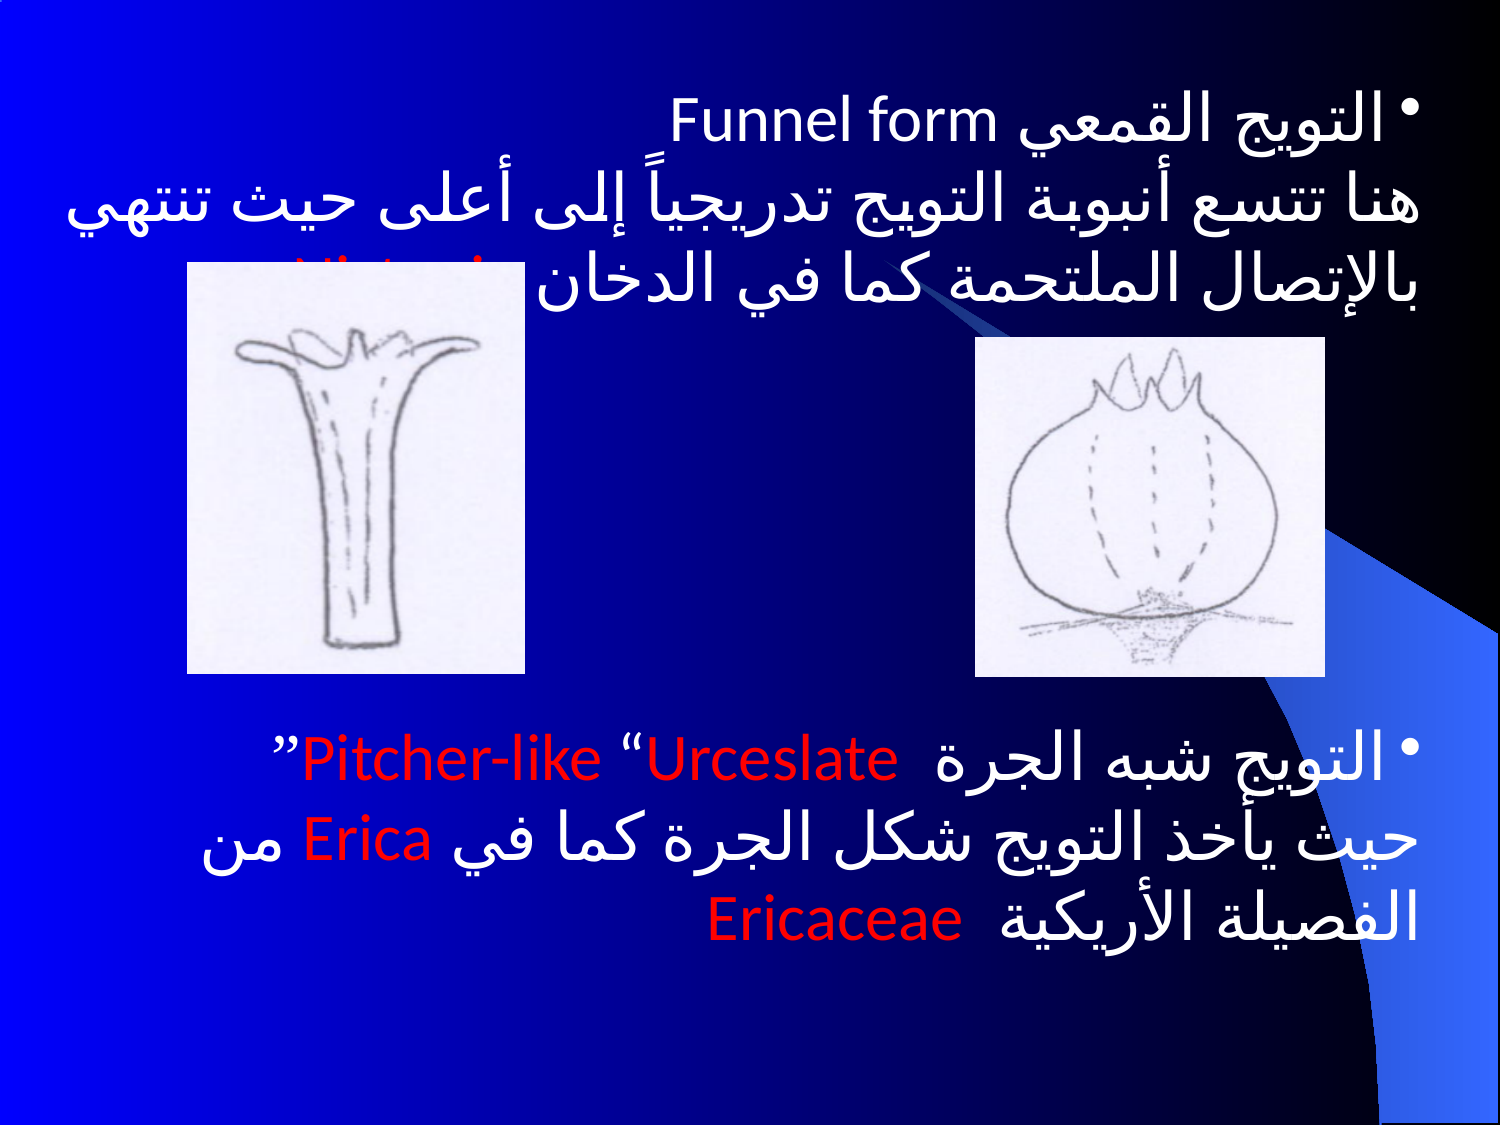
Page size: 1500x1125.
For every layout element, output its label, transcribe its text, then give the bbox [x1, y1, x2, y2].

text_box التويج القمعي Funnel form هنا تتسع أنبوبة التويج تدريجياً إلى أعلى حيث تنتهي بالإتصال الملتحمة كما في الدخان Nictonia . التويج شبه الجرة Pitcher-like “Urceslate” حيث يأخذ التويج شكل الجرة كما في Erica من الفصيلة الأريكية Ericaceae [50, 67, 1438, 962]
picture [187, 262, 526, 674]
picture [974, 337, 1326, 677]
